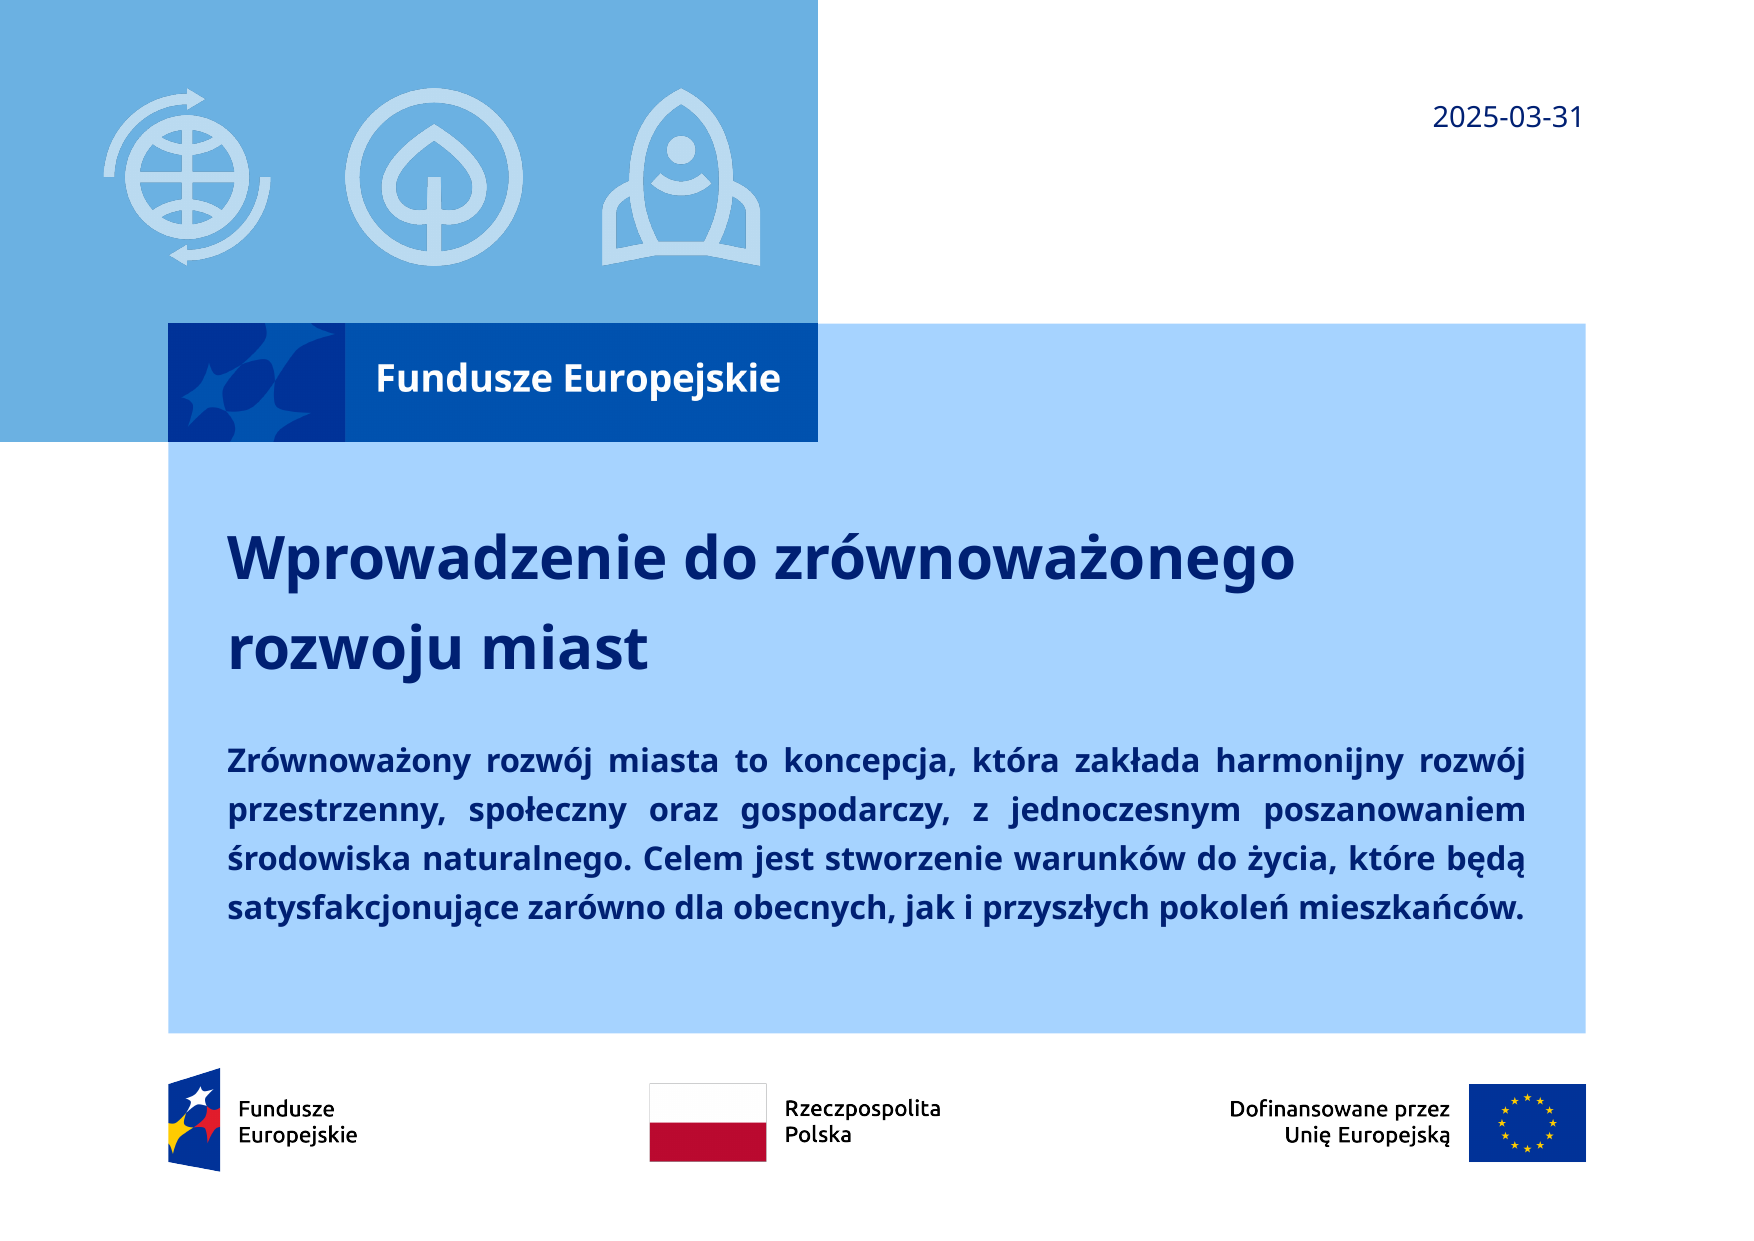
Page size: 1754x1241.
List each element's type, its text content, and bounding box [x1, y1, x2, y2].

picture [129, 1045, 396, 1201]
picture [168, 323, 818, 442]
picture [1192, 1045, 1625, 1201]
subtitle Zrównoważony rozwój miasta to koncepcja, która zakłada harmonijny rozwój przestrzenny, społeczny oraz gospodarczy, z jednoczesnym poszanowaniem środowiska naturalnego. Celem jest stworzenie warunków do życia, które będą satysfakcjonujące zarówno dla obecnych, jak i przyszłych pokoleń mieszkańców. [227, 730, 1527, 975]
picture [610, 1044, 979, 1201]
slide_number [1290, 88, 1586, 146]
title Wprowadzenie do zrównoważonego rozwoju miast [227, 501, 1527, 684]
